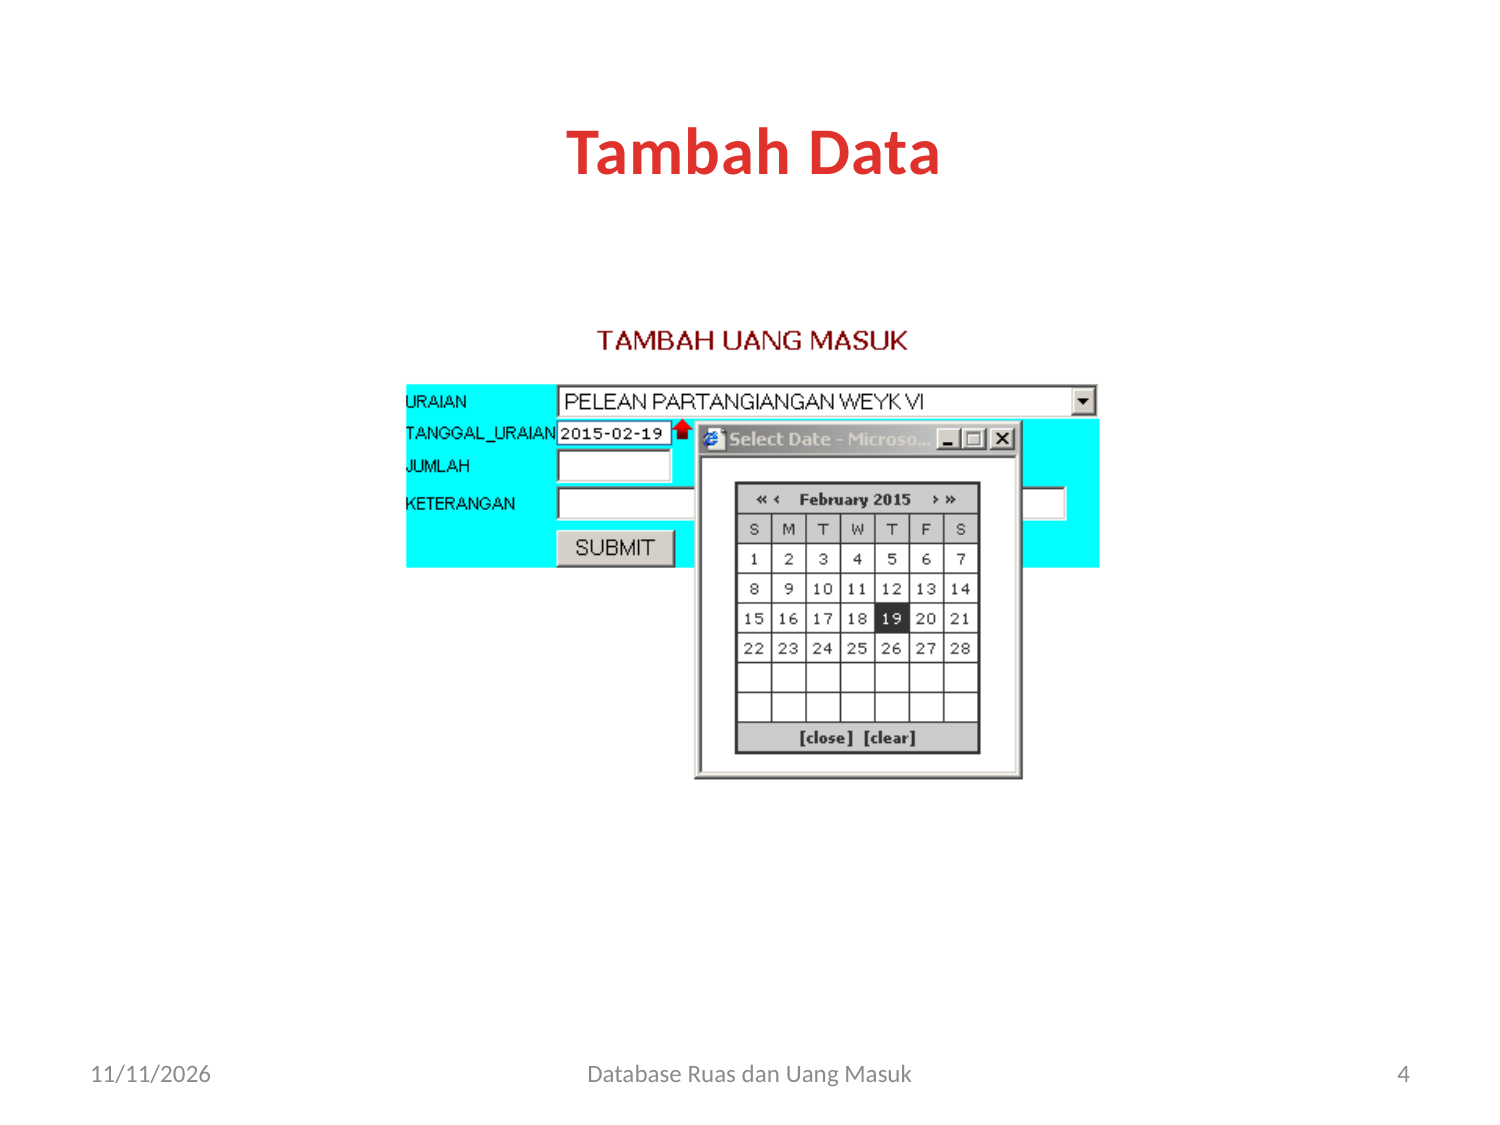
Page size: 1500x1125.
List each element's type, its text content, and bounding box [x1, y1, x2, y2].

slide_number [75, 1042, 425, 1103]
footer Database Ruas dan Uang Masuk [512, 1042, 988, 1103]
picture [383, 314, 1117, 811]
text_box Tambah Data [551, 99, 957, 195]
slide_number 4 [1074, 1042, 1425, 1103]
